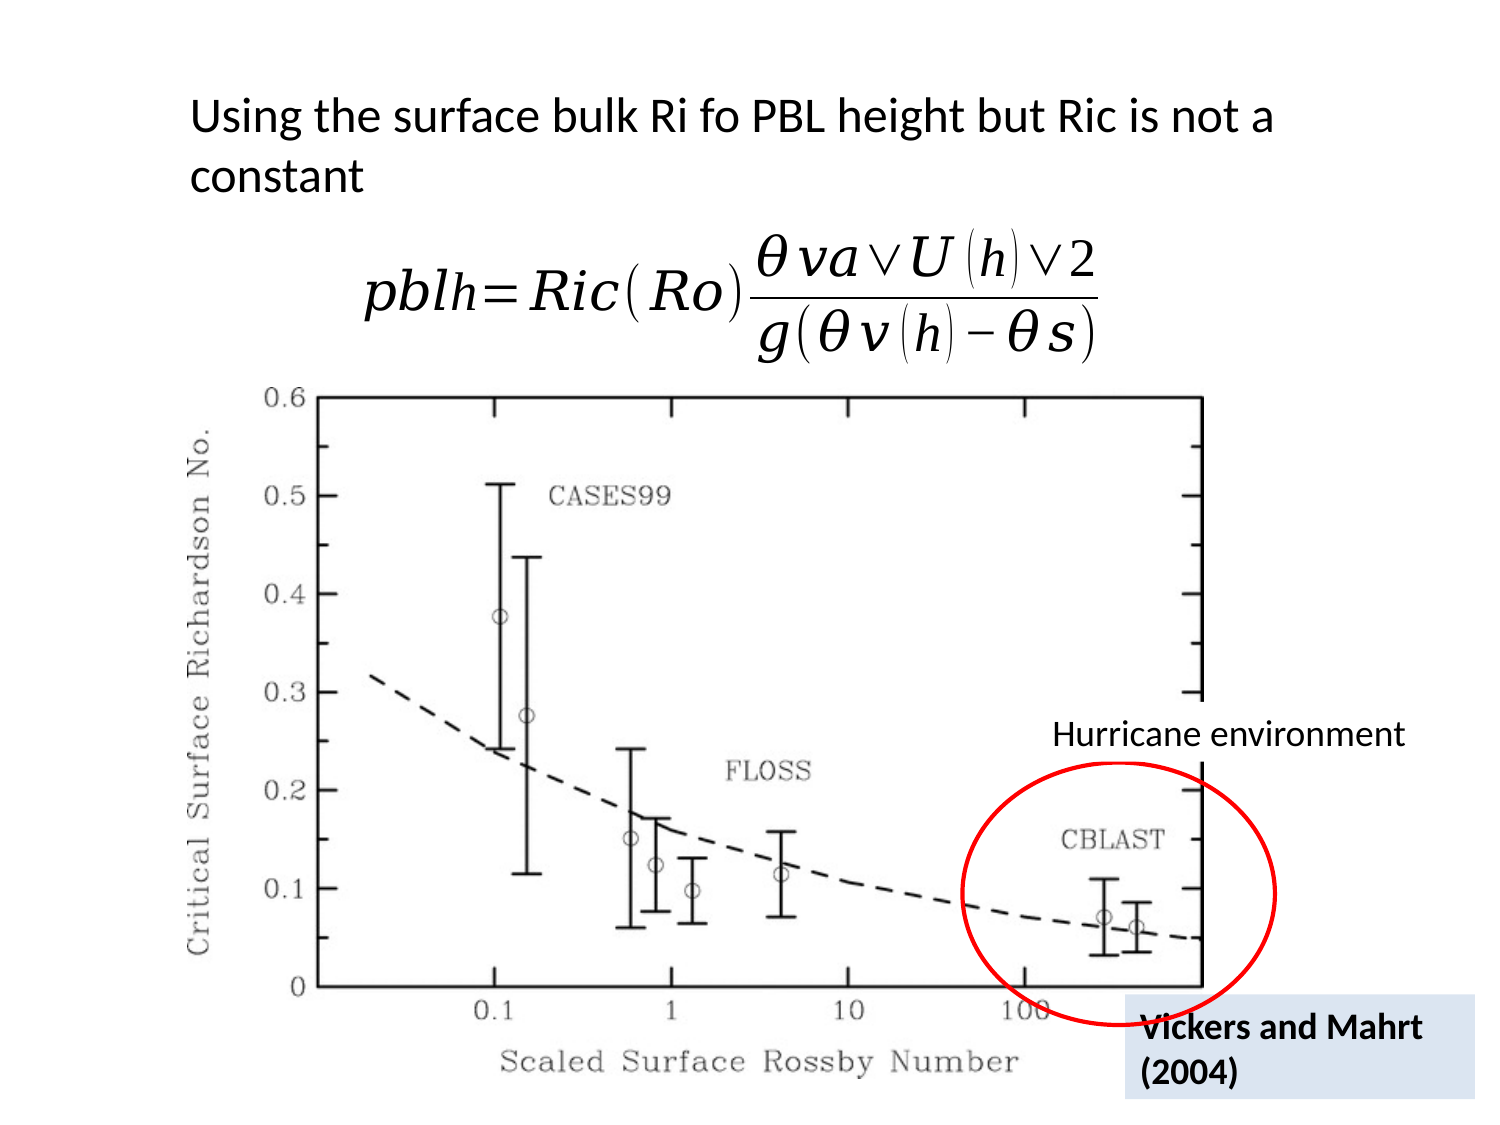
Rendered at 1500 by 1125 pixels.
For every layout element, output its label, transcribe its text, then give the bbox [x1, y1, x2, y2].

text_box Using the surface bulk Ri fo PBL height but Ric is not a constant [174, 74, 1340, 210]
picture [187, 387, 1204, 1079]
text_box Vickers and Mahrt (2004) [1125, 994, 1475, 1100]
text_box Hurricane environment [1207, 701, 1463, 762]
text_box [1207, 783, 1278, 1005]
